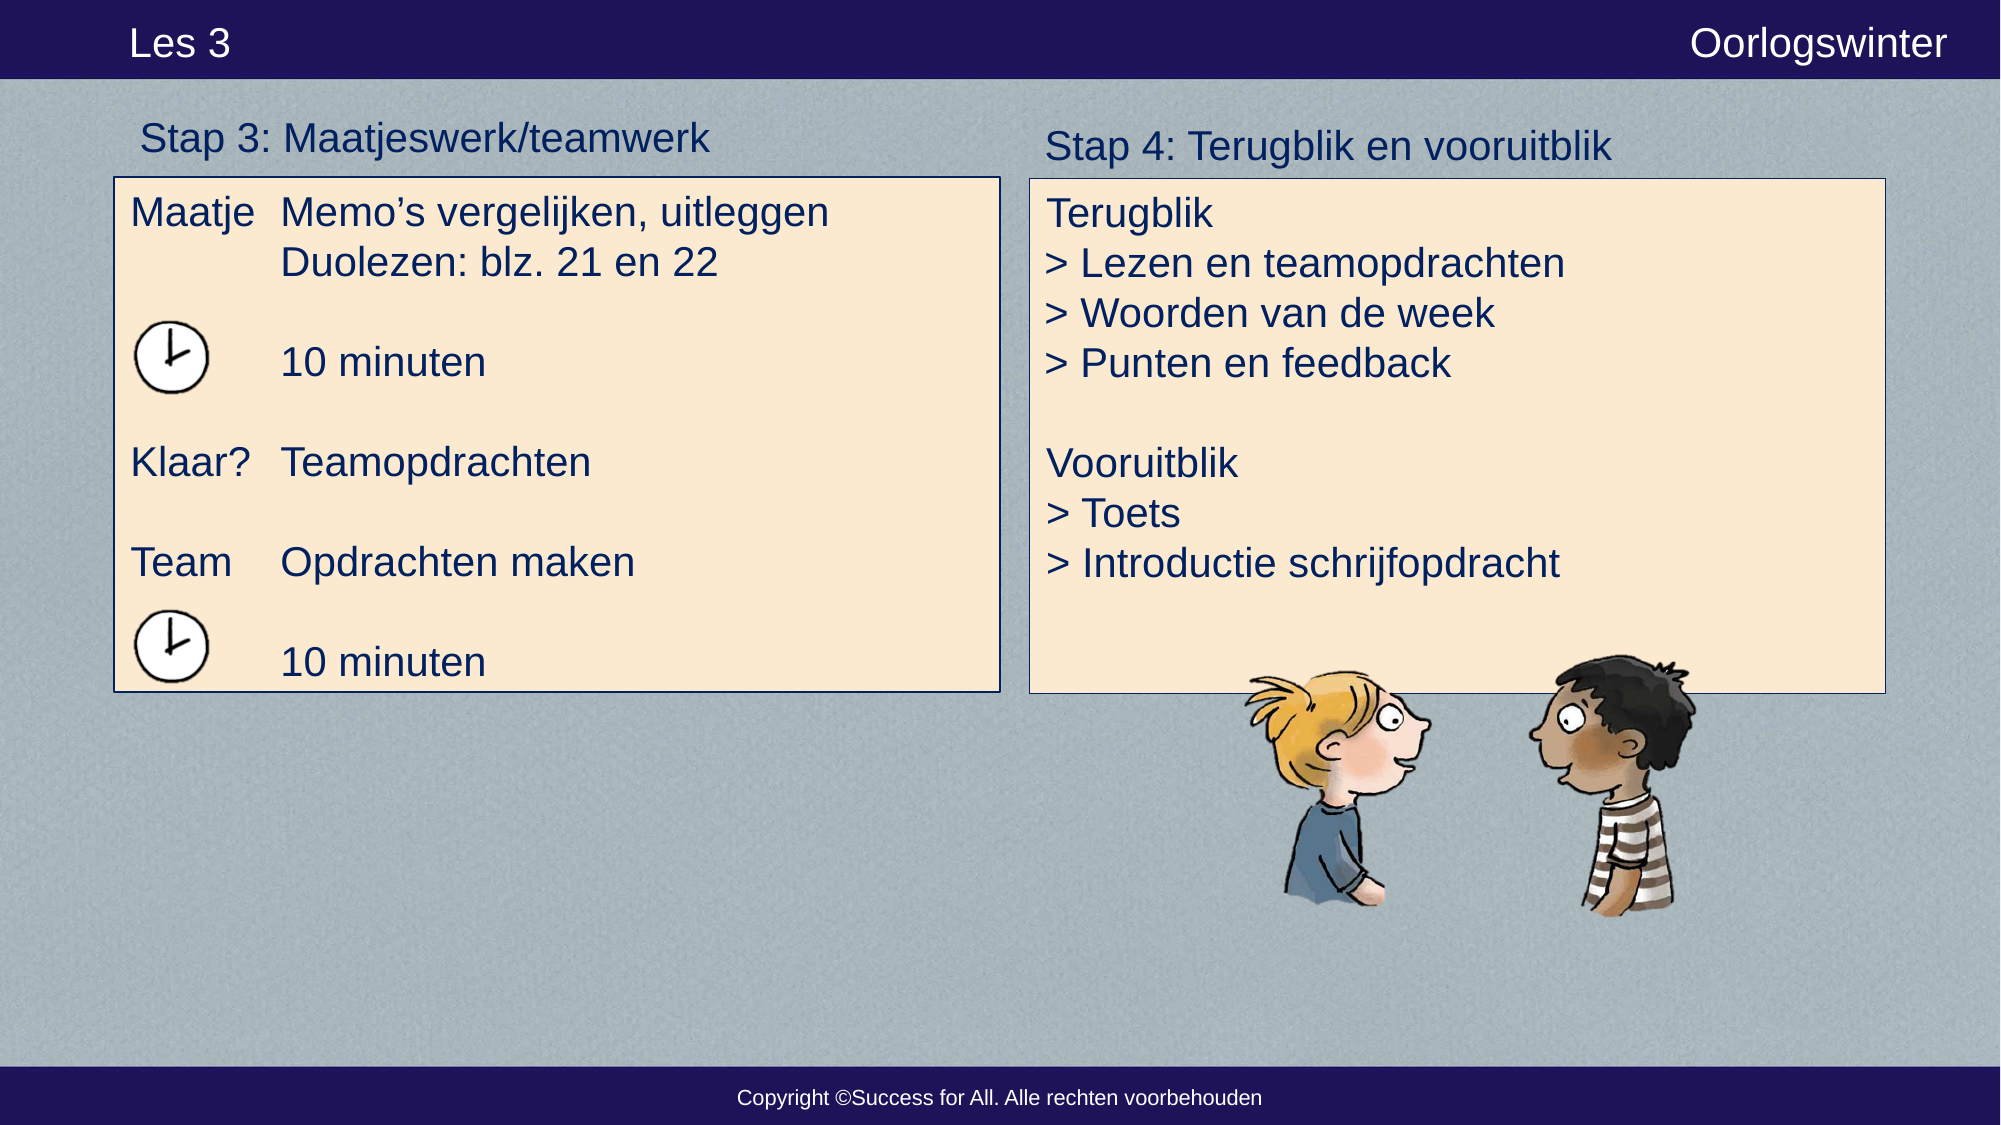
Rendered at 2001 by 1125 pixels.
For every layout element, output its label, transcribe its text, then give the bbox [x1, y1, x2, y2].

text_box Les 3 [114, 8, 354, 74]
text_box Maatje Memo’s vergelijken, uitleggen Duolezen: blz. 21 en 22 10 minuten Klaar? Teamopdrachten Team Opdrachten maken 10 minuten [113, 177, 1000, 693]
picture [0, 0, 2001, 1125]
text_box Copyright ©Success for All. Alle rechten voorbehouden [0, 1076, 2000, 1125]
text_box Oorlogswinter [786, 8, 1963, 74]
text_box Stap 4: Terugblik en vooruitblik [1029, 111, 1822, 177]
text_box Stap 3: Maatjeswerk/teamwerk [124, 103, 917, 169]
text_box Terugblik > Lezen en teamopdrachten > Woorden van de week > Punten en feedback Vooruitblik > Toets > Introductie schrijfopdracht [1029, 178, 1886, 694]
